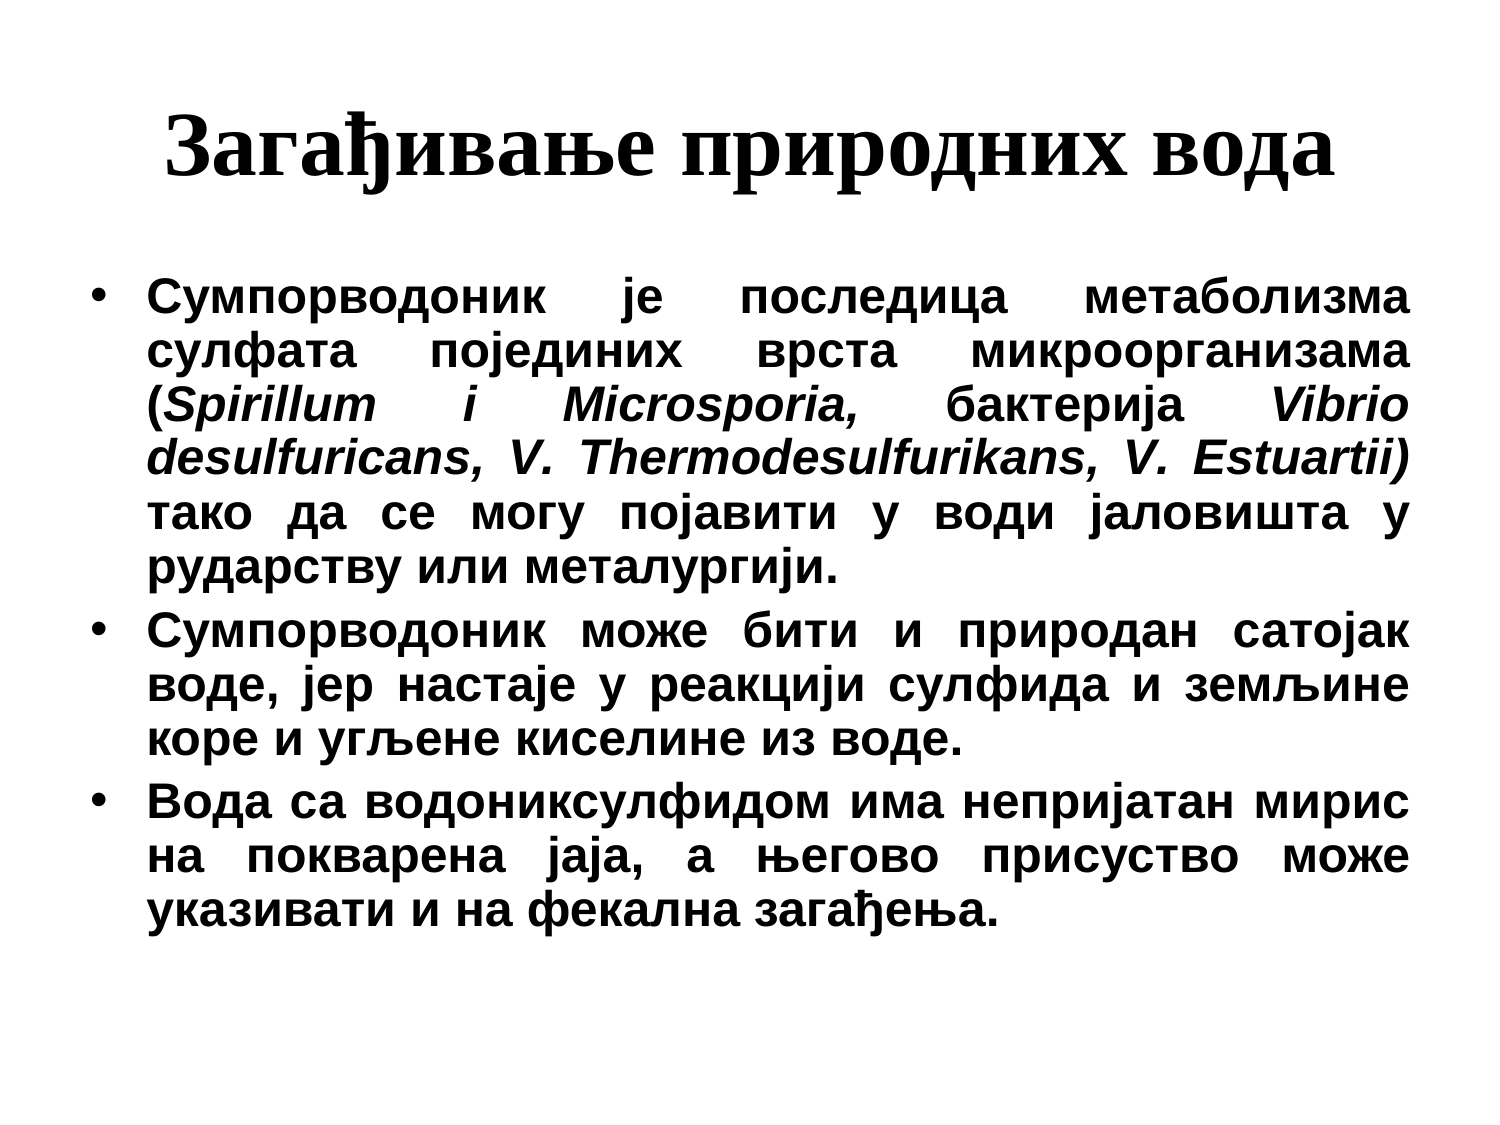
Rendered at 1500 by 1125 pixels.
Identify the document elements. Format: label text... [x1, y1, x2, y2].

list Сумпорводоник је последица метаболизма сулфата појединих врста микроорганизама (Spirillum i Microsporia, бактерија Vibrio desulfuricans, V. Thermodesulfurikans, V. Estuartii) тако да се могу појавити у води јаловишта у рударству или металургији. Сумпорводоник може бити и природан сатојак воде, јер настаје у реакцији сулфида и земљине коре и угљене киселине из воде. Вода са водониксулфидом има непријатан мирис на покварена јаја, а његово присуство може указивати и на фекална загађења. [74, 262, 1426, 1006]
title Загађивање природних вода [74, 44, 1426, 233]
